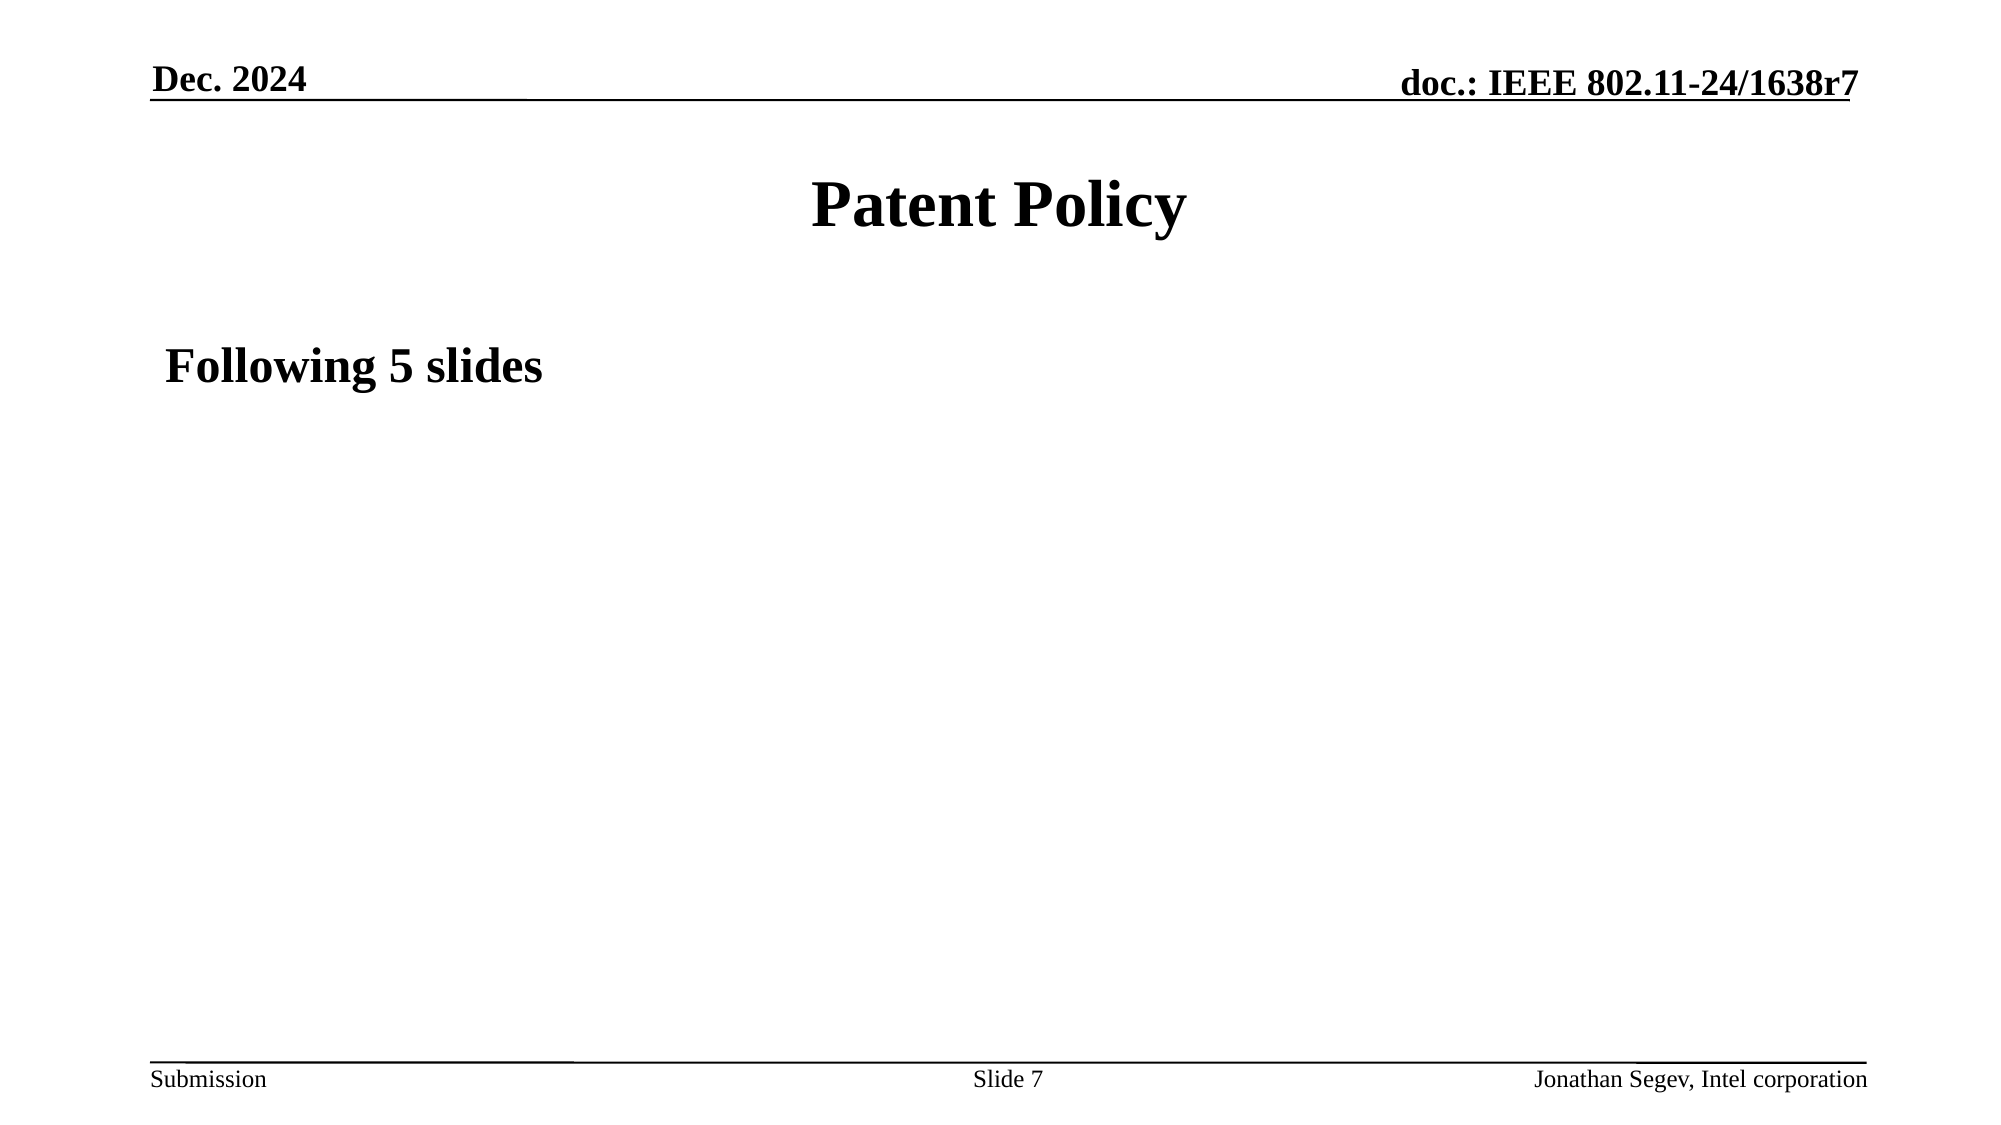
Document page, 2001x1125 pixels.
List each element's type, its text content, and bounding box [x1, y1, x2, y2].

title Patent Policy [149, 112, 1850, 288]
list Following 5 slides [149, 324, 1850, 1000]
slide_number Slide 7 [950, 1061, 1067, 1123]
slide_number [152, 54, 563, 100]
footer Jonathan Segev, Intel corporation [1171, 1061, 1869, 1093]
